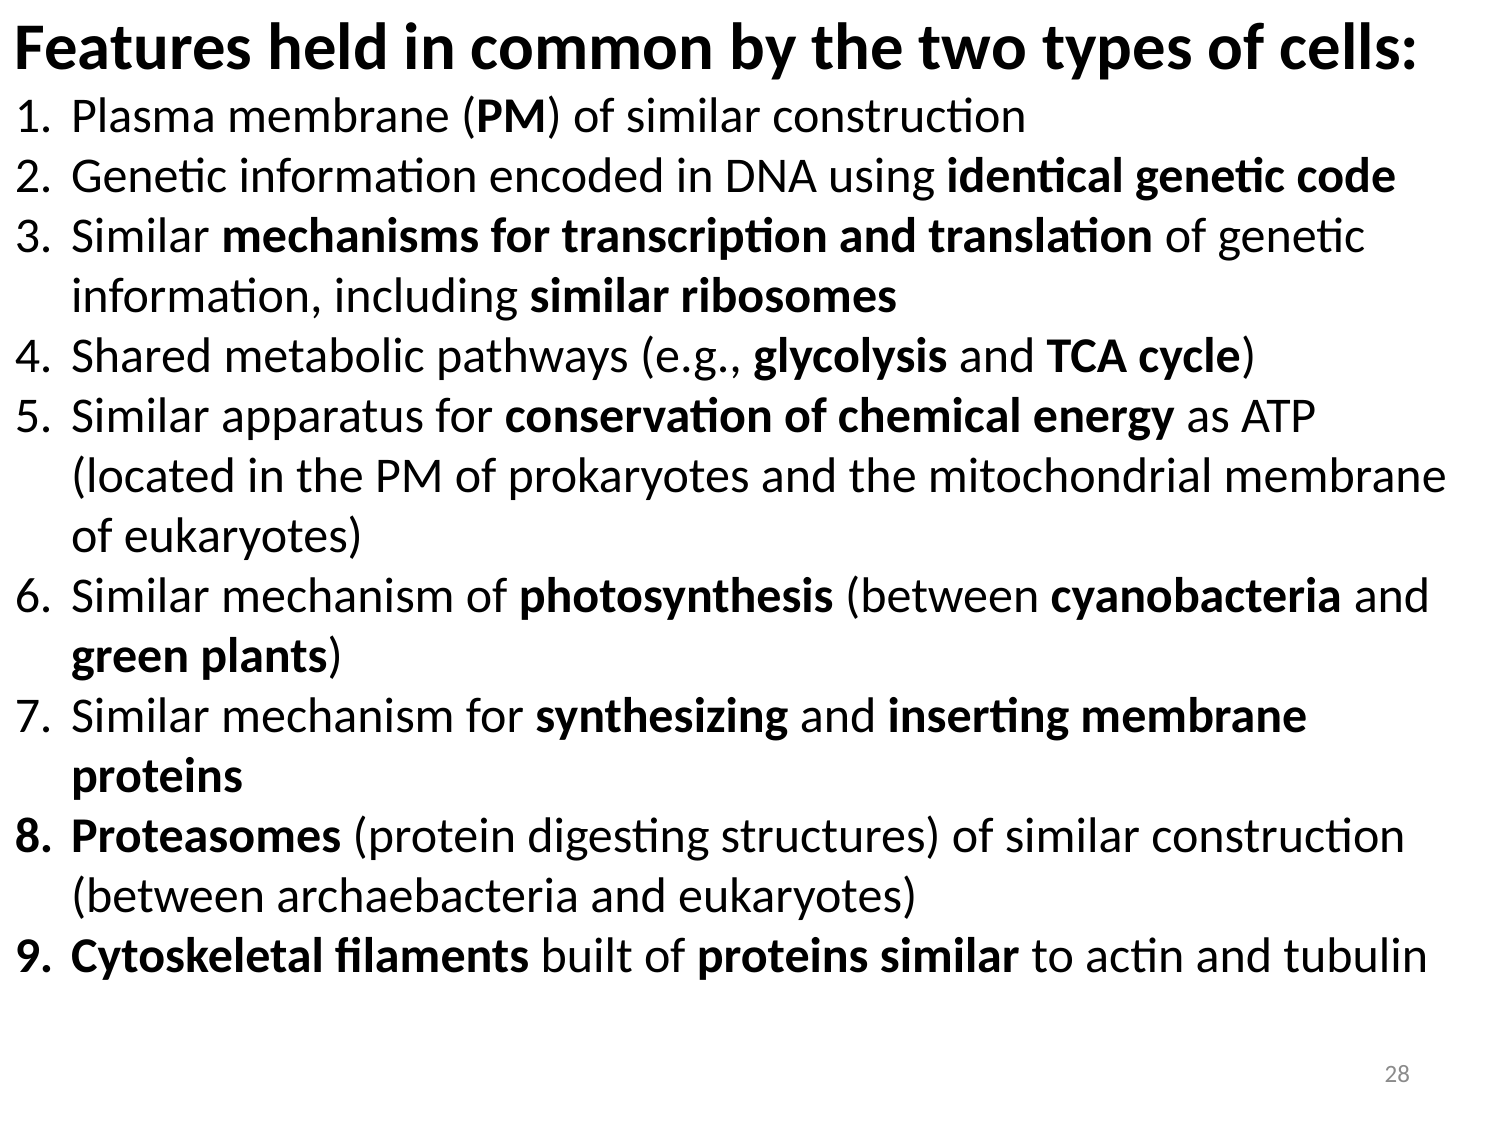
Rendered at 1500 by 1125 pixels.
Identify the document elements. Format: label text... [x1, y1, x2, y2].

text_box Features held in common by the two types of cells: Plasma membrane (PM) of similar construction Genetic information encoded in DNA using identical genetic code Similar mechanisms for transcription and translation of genetic information, including similar ribosomes Shared metabolic pathways (e.g., glycolysis and TCA cycle) Similar apparatus for conservation of chemical energy as ATP (located in the PM of prokaryotes and the mitochondrial membrane of eukaryotes) Similar mechanism of photosynthesis (between cyanobacteria and green plants) Similar mechanism for synthesizing and inserting membrane proteins Proteasomes (protein digesting structures) of similar construction (between archaebacteria and eukaryotes) Cytoskeletal filaments built of proteins similar to actin and tubulin [0, 0, 1500, 991]
slide_number 28 [1074, 1042, 1425, 1103]
